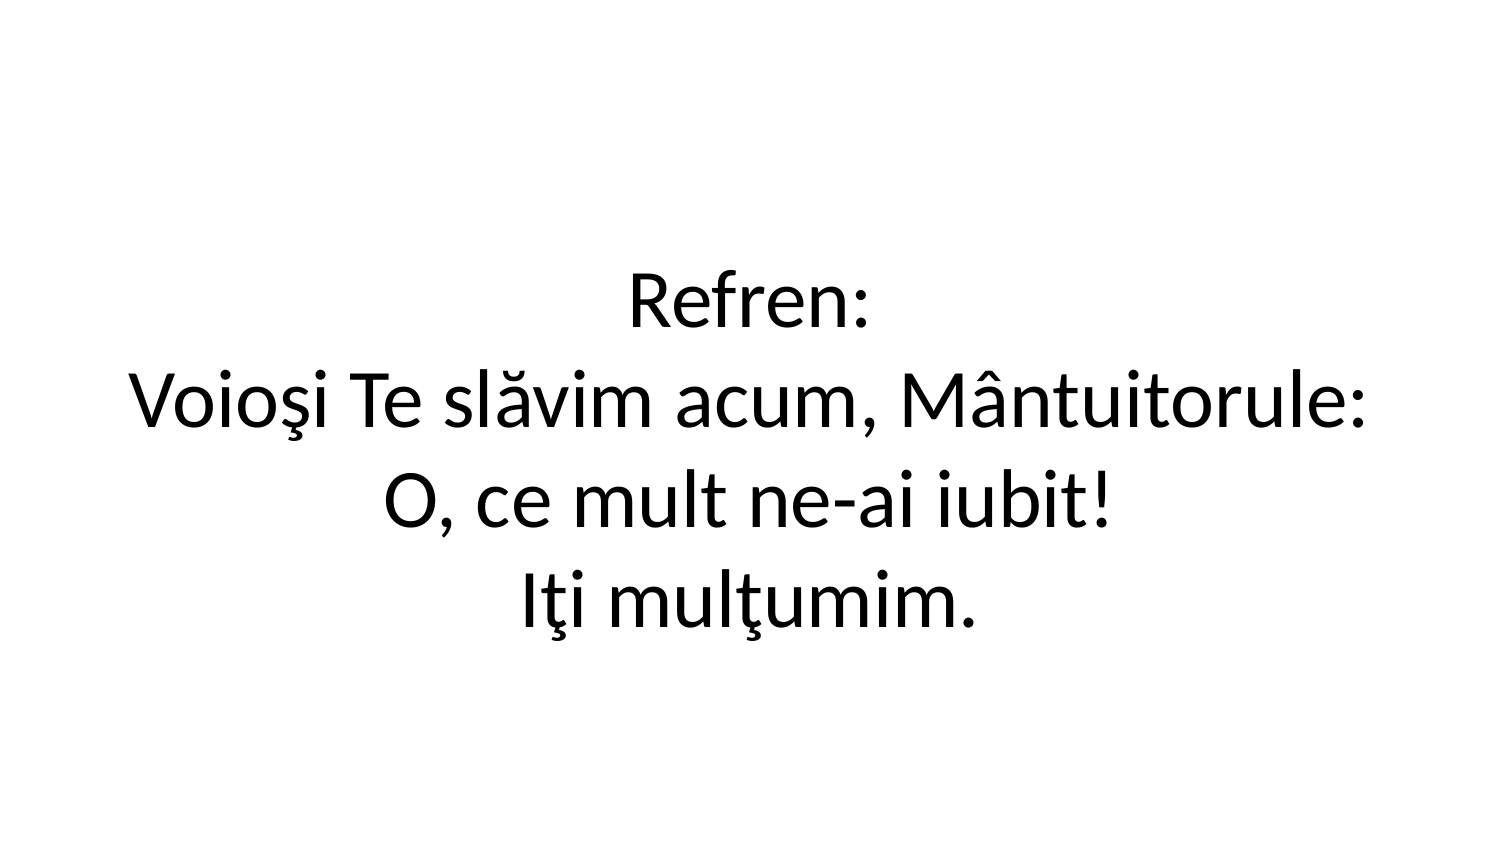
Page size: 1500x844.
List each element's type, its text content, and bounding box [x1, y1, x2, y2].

text_box Refren: Voioşi Te slăvim acum, Mântuitorule: O, ce mult ne-ai iubit! Iţi mulţumim. [113, 192, 1387, 652]
